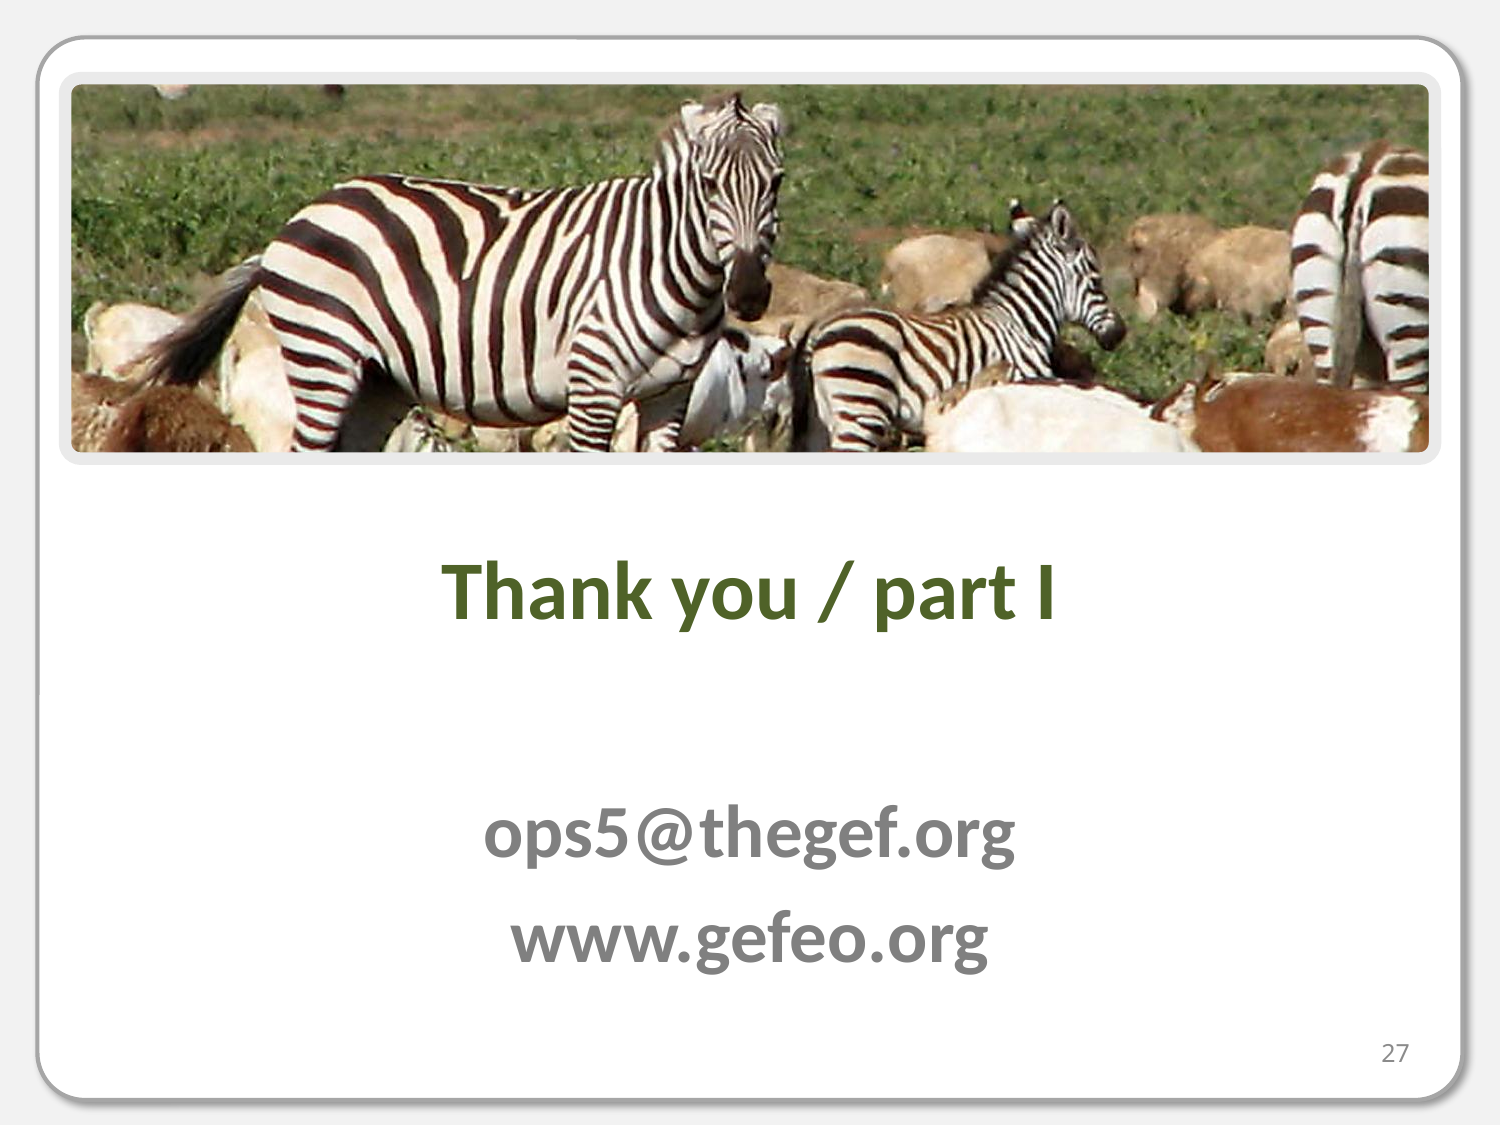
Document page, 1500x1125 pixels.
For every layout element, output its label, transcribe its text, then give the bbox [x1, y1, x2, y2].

text_box Thank you / part I [65, 515, 1435, 657]
slide_number 27 [1074, 1025, 1425, 1085]
picture [64, 77, 1436, 459]
text_box ops5@thegef.org www.gefeo.org [65, 775, 1435, 1012]
